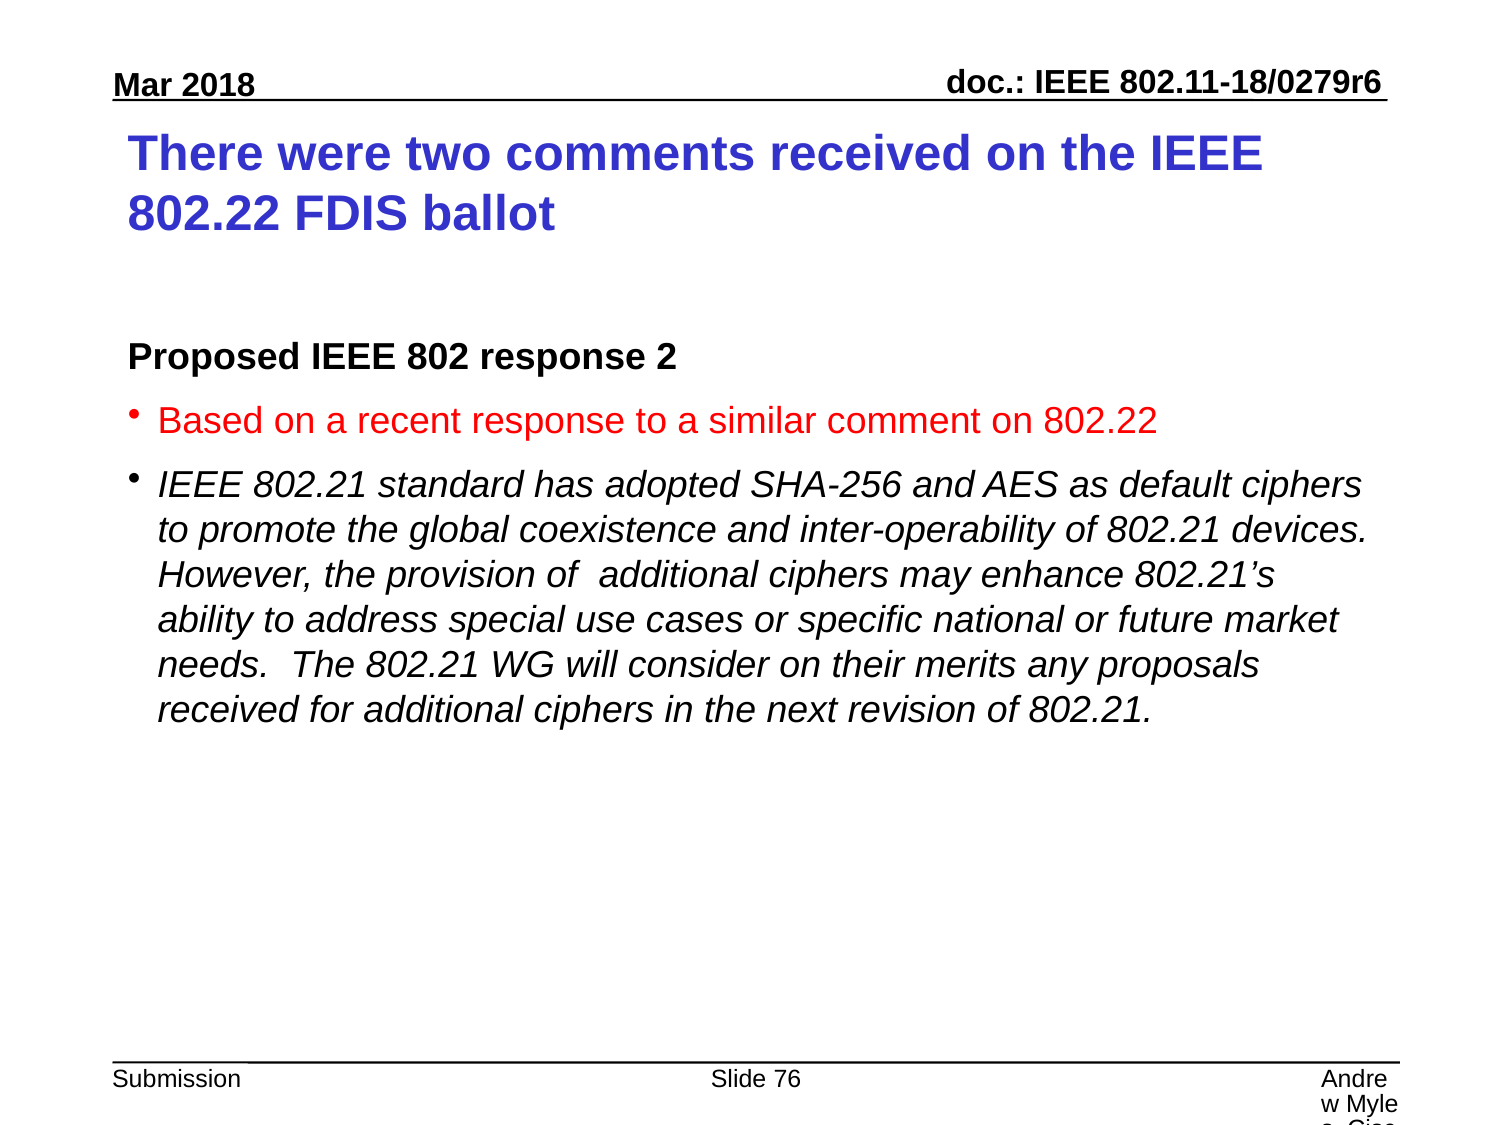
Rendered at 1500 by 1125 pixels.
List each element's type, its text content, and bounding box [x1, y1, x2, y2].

footer Andrew Myles, Cisco [1320, 1061, 1402, 1093]
slide_number Slide 76 [709, 1061, 803, 1093]
title There were two comments received on the IEEE 802.22 FDIS ballot [112, 112, 1388, 288]
list Proposed IEEE 802 response 2 Based on a recent response to a similar comment on 802.22 IEEE 802.21 standard has adopted SHA-256 and AES as default ciphers to promote the global coexistence and inter-operability of 802.21 devices. However, the provision of additional ciphers may enhance 802.21’s ability to address special use cases or specific national or future market needs. The 802.21 WG will consider on their merits any proposals received for additional ciphers in the next revision of 802.21. [112, 324, 1388, 1000]
